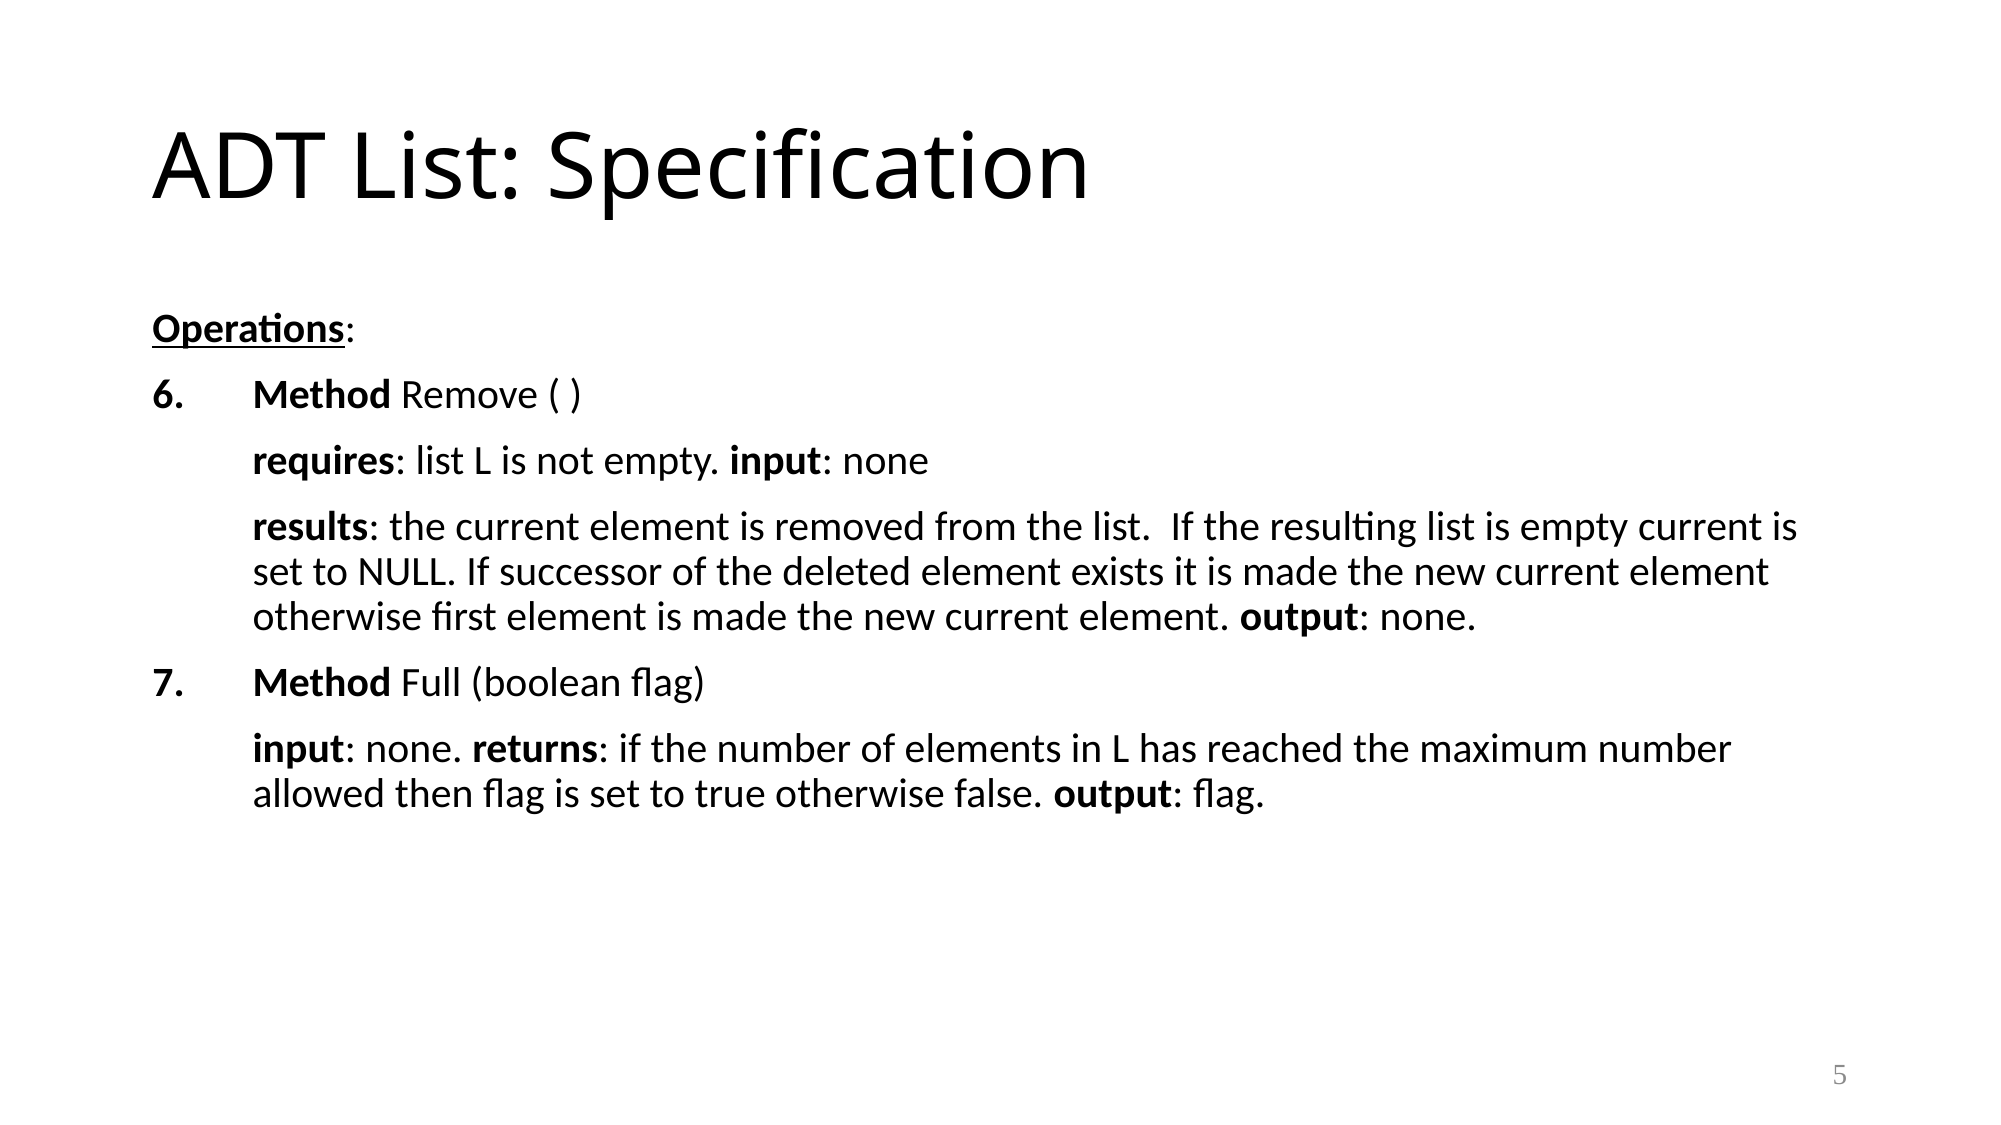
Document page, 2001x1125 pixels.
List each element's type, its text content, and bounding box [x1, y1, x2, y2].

list Operations: Method Remove ( ) requires: list L is not empty. input: none results: the current element is removed from the list. If the resulting list is empty current is set to NULL. If successor of the deleted element exists it is made the new current element otherwise first element is made the new current element. output: none. 7. Method Full (boolean flag) input: none. returns: if the number of elements in L has reached the maximum number allowed then flag is set to true otherwise false. output: flag. [137, 299, 1863, 1014]
title ADT List: Specification [137, 59, 1863, 278]
slide_number 5 [1412, 1042, 1863, 1103]
